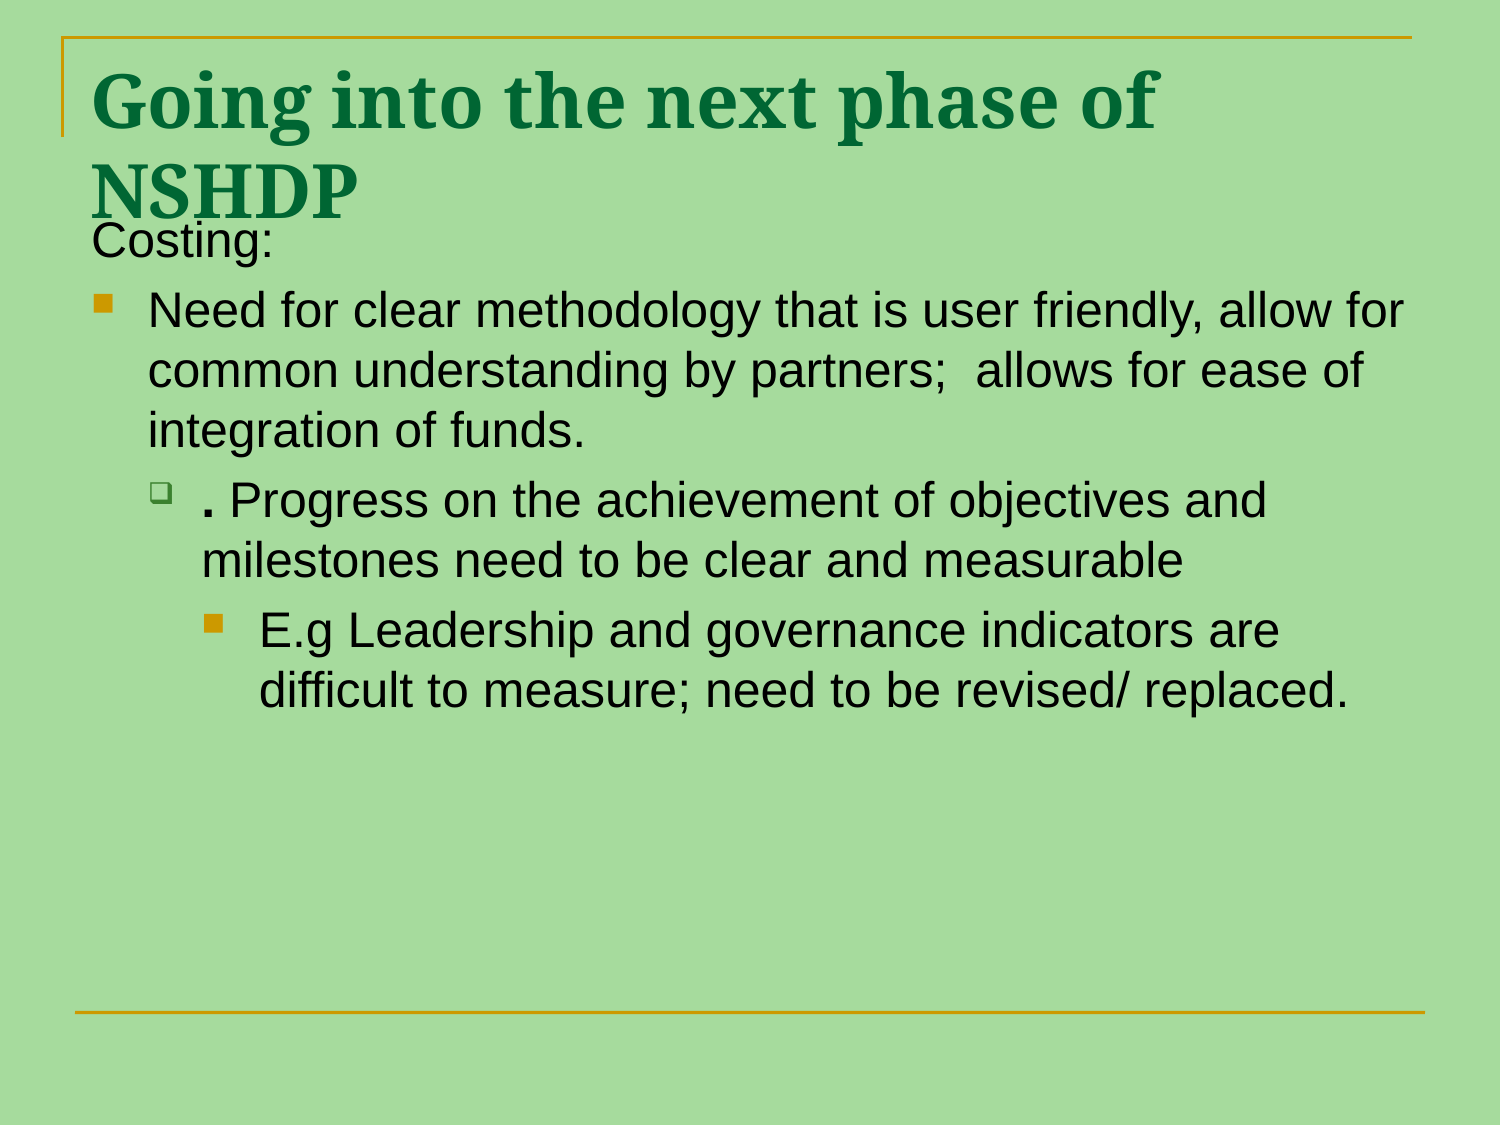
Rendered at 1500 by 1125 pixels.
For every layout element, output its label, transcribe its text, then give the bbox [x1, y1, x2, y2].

title Going into the next phase of NSHDP [75, 45, 1425, 163]
list Costing: Need for clear methodology that is user friendly, allow for common understanding by partners; allows for ease of integration of funds. . Progress on the achievement of objectives and milestones need to be clear and measurable E.g Leadership and governance indicators are difficult to measure; need to be revised/ replaced. [76, 200, 1427, 944]
